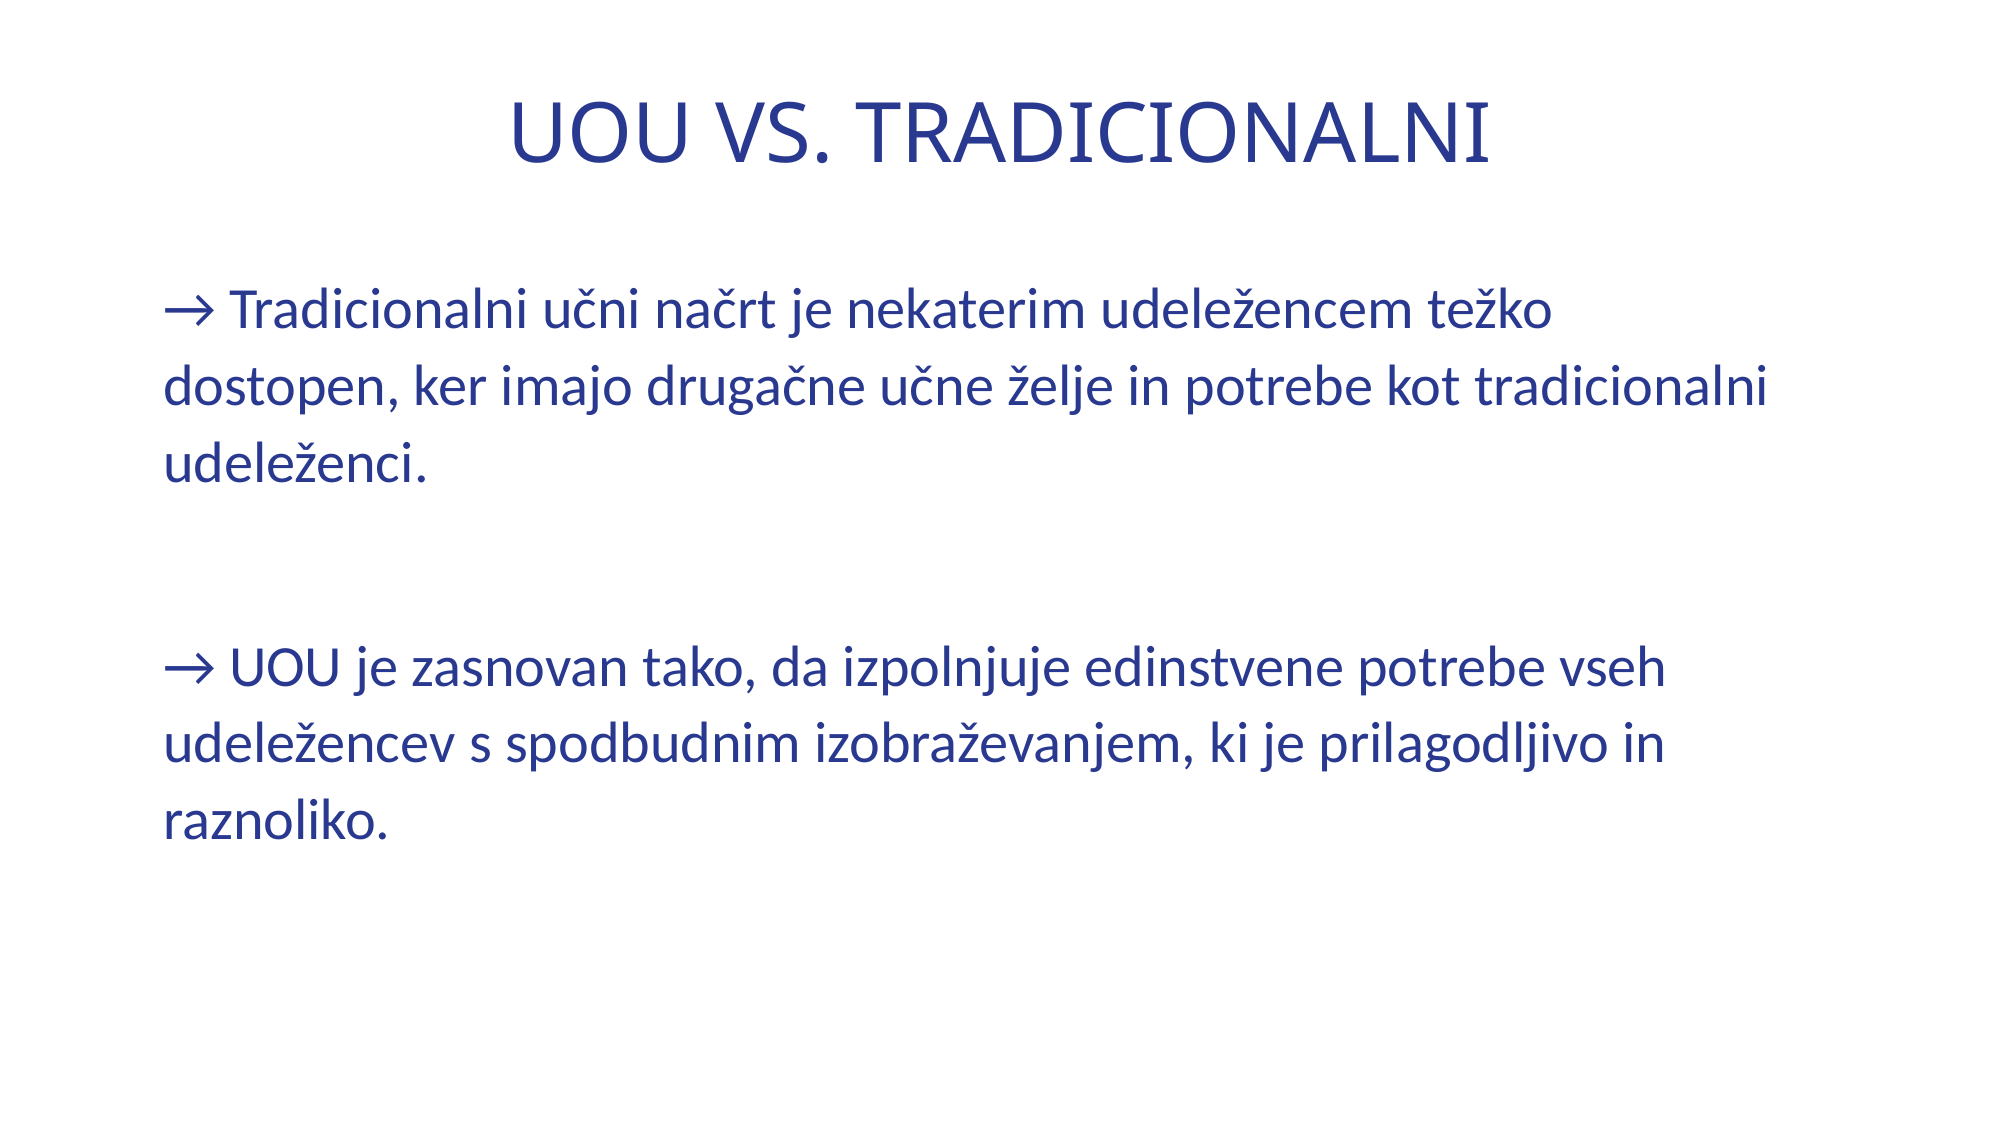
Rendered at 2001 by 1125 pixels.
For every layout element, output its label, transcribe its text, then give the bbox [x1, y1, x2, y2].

title UOU VS. TRADICIONALNI [137, 52, 1863, 220]
text_box → Tradicionalni učni načrt je nekaterim udeležencem težko dostopen, ker imajo drugačne učne želje in potrebe kot tradicionalni udeleženci. → UOU je zasnovan tako, da izpolnjuje edinstvene potrebe vseh udeležencev s spodbudnim izobraževanjem, ki je prilagodljivo in raznoliko. [148, 256, 1803, 970]
